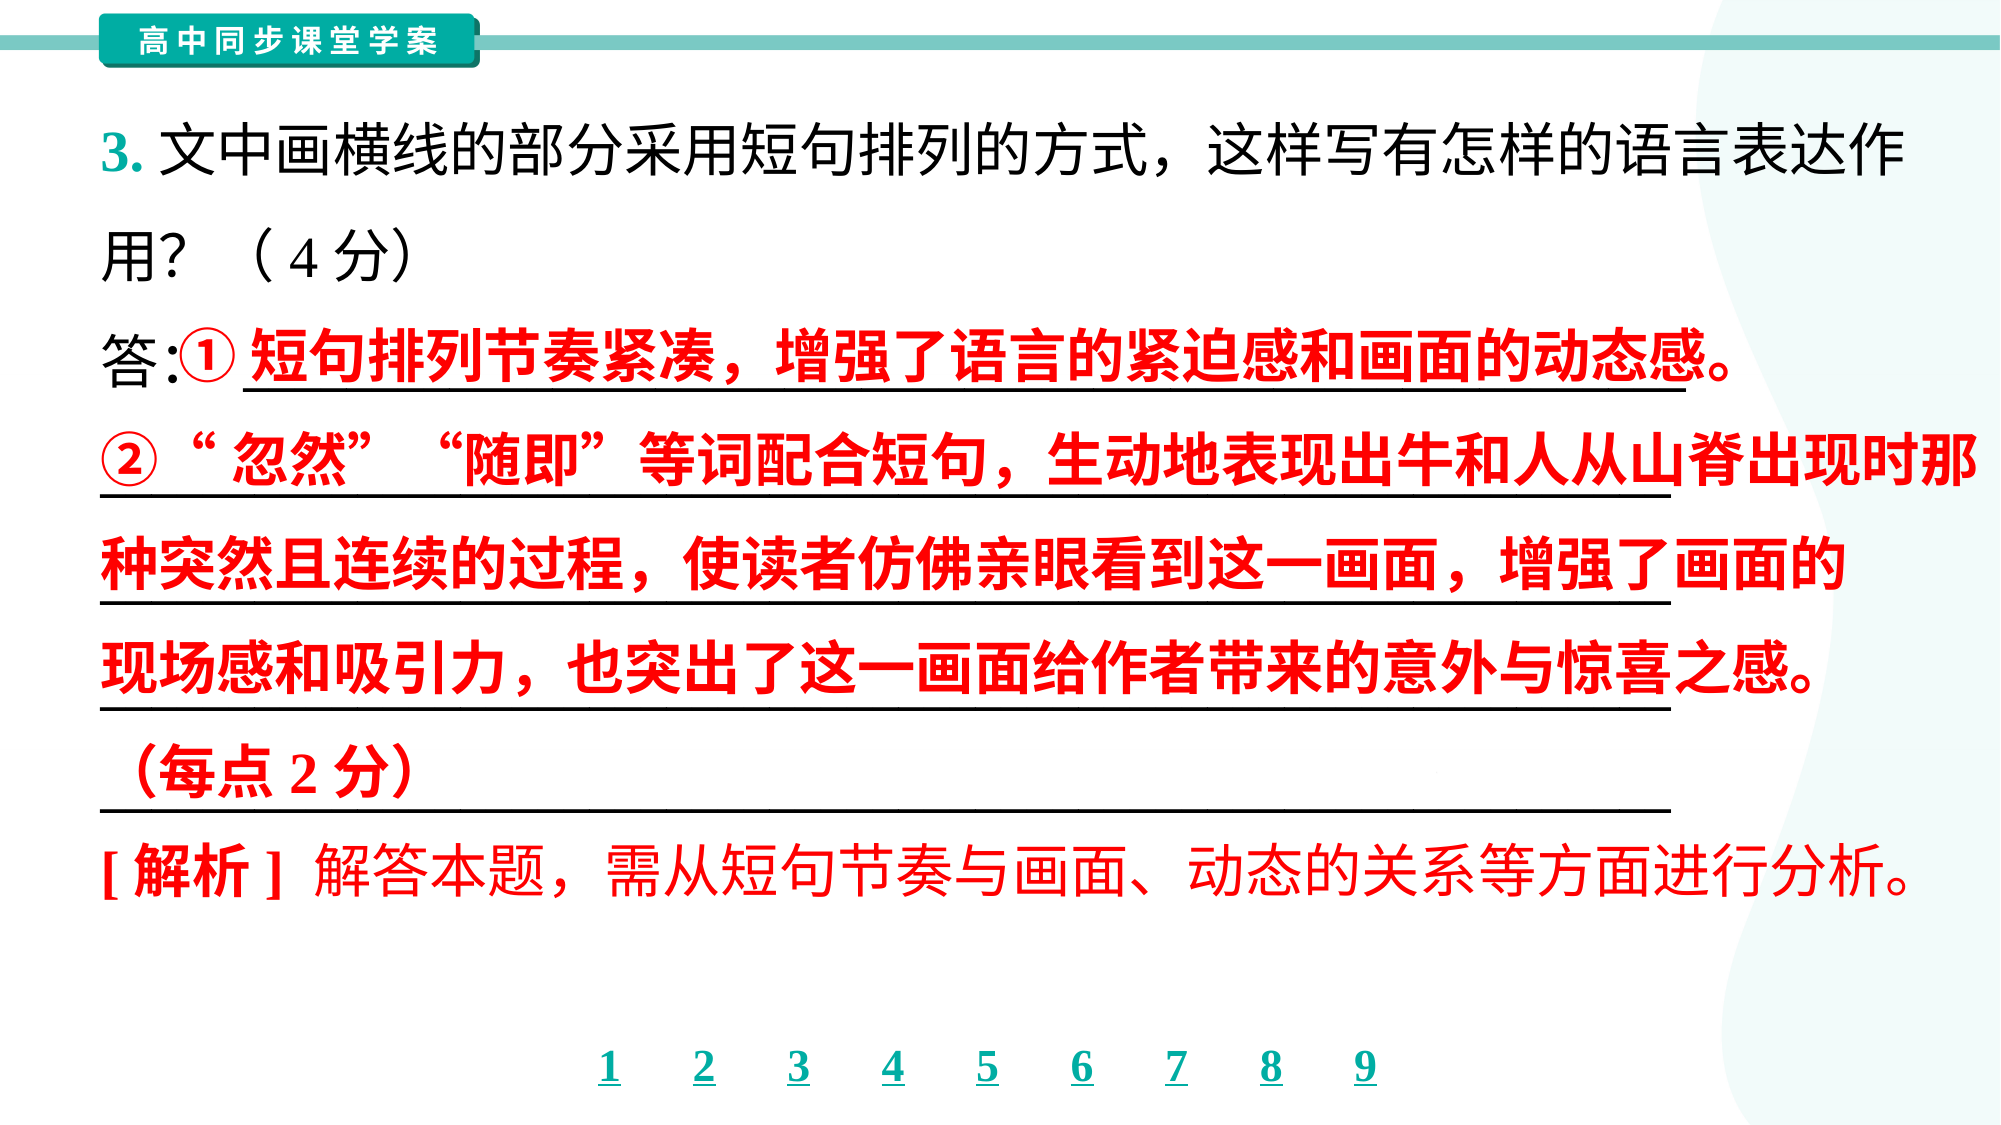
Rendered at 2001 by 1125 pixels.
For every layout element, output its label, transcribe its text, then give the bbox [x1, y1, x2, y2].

text_box [解析] 解答本题，需从短句节奏与画面、动态的关系等方面进行分析。 [100, 800, 1947, 893]
text_box ①短句排列节奏紧凑，增强了语言的紧迫感和画面的动态感。 ②“忽然”“随即”等词配合短句，生动地表现出牛和人从山脊出现时那 种突然且连续的过程，使读者仿佛亲眼看到这一画面，增强了画面的 现场感和吸引力，也突出了这一画面给作者带来的意外与惊喜之感。 （每点2分） [100, 284, 1899, 794]
text_box 3.文中画横线的部分采用短句排列的方式，这样写有怎样的语言表达作 用？（4分） 答： ________________________________________________________ _____________________________________________________________ _____________________________________________________________ _____________________________________________________________ _____________________________________________________________ [100, 76, 1899, 284]
text_box 3.文中画横线的部分采用短句排列的方式，这样写有怎样的语言表达作 用？（4分） 答： ________________________________________________________ _____________________________________________________________ _____________________________________________________________ _____________________________________________________________ _____________________________________________________________ [100, 794, 1899, 800]
picture [0, 0, 2000, 1125]
